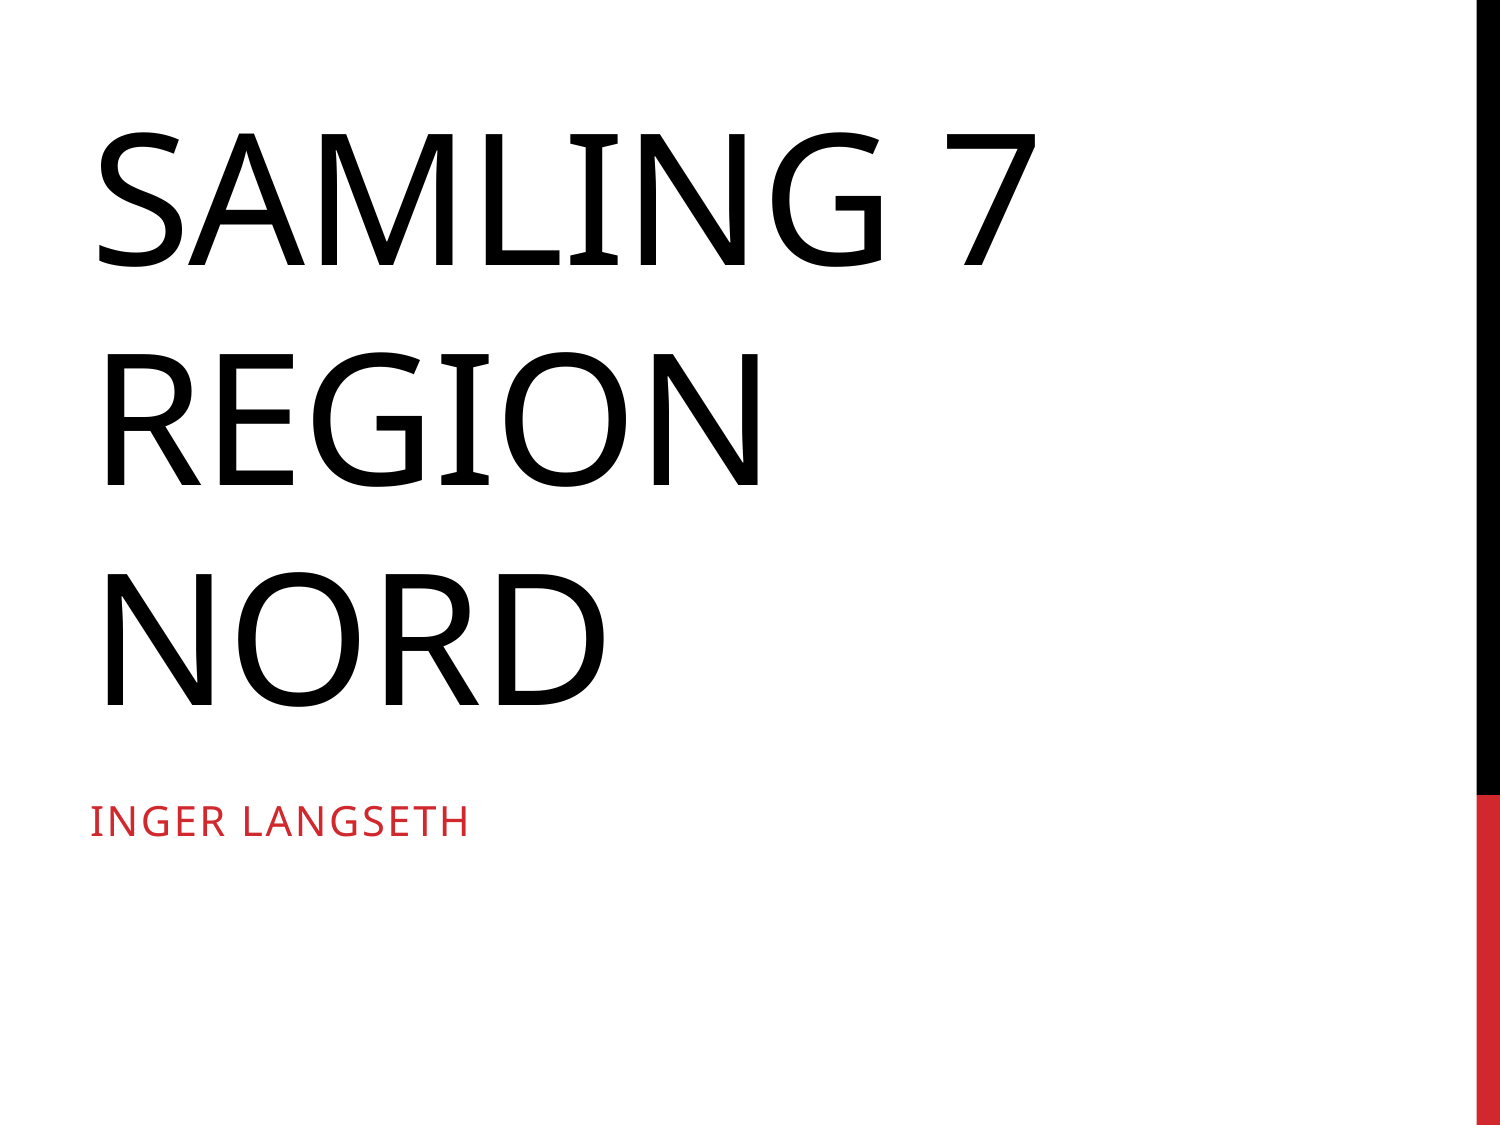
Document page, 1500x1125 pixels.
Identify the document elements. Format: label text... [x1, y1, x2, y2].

title Samling 7 region nord [75, 37, 1350, 788]
subtitle Inger Langseth [75, 787, 1200, 938]
